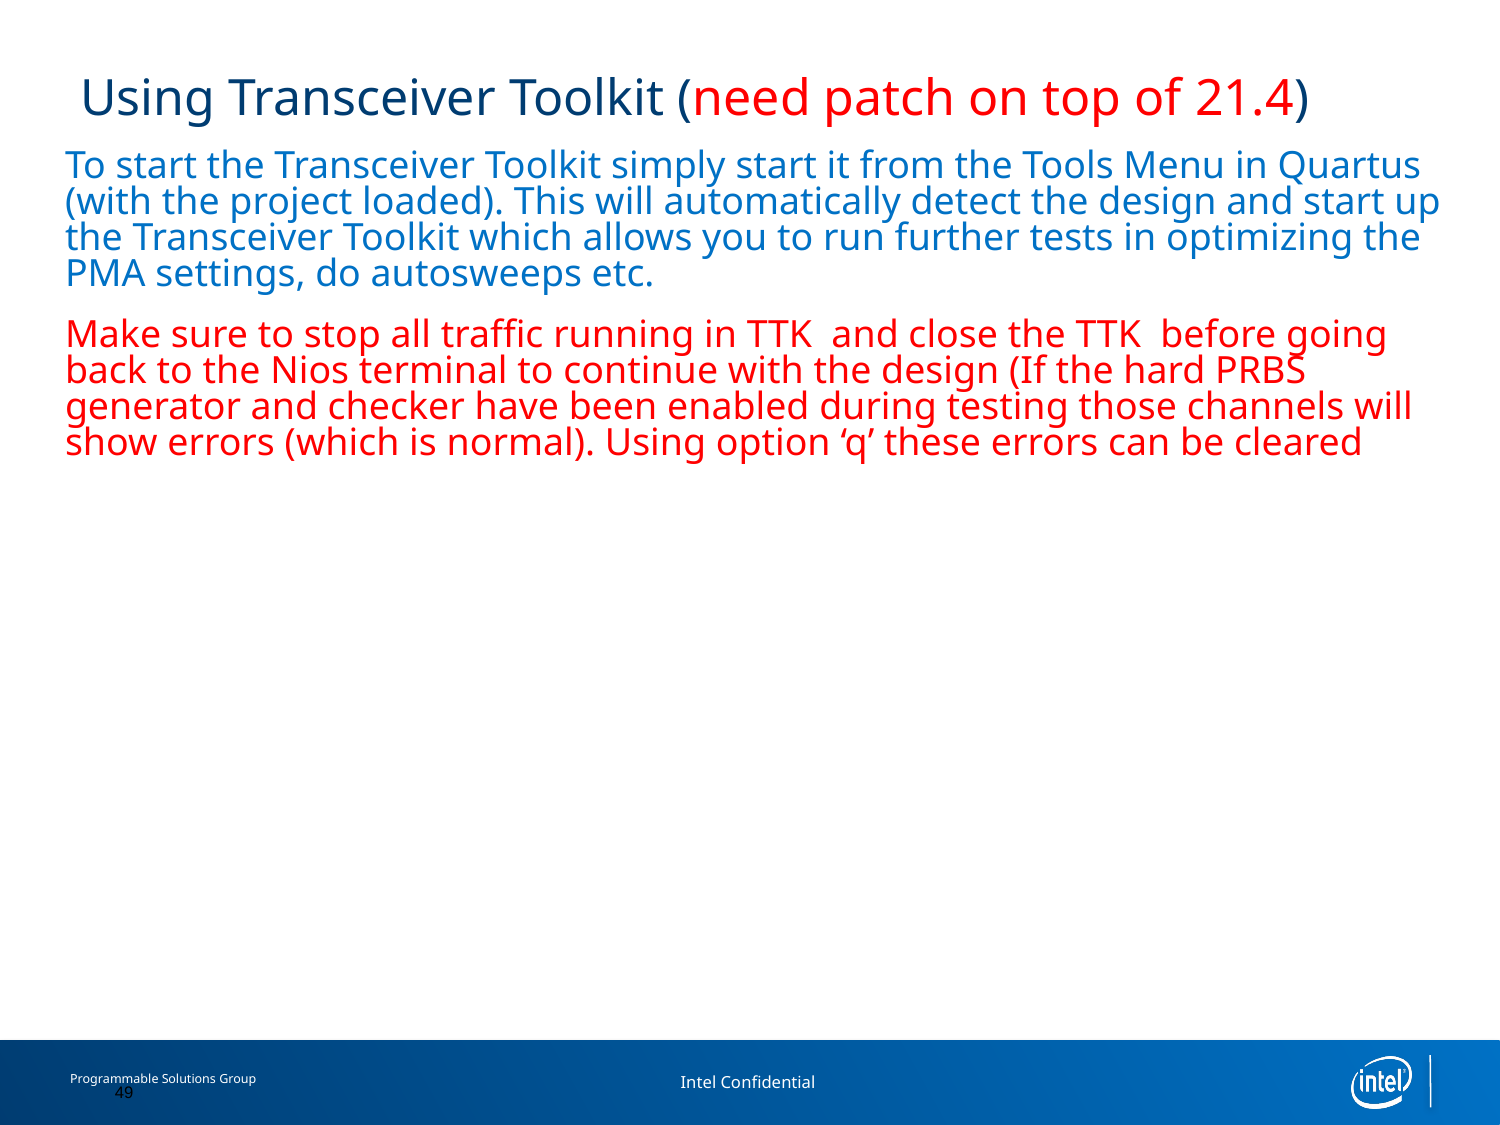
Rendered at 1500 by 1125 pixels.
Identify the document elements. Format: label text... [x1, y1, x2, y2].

picture [1351, 1056, 1412, 1109]
list To start the Transceiver Toolkit simply start it from the Tools Menu in Quartus (with the project loaded). This will automatically detect the design and start up the Transceiver Toolkit which allows you to run further tests in optimizing the PMA settings, do autosweeps etc. Make sure to stop all traffic running in TTK and close the TTK before going back to the Nios terminal to continue with the design (If the hard PRBS generator and checker have been enabled during testing those channels will show errors (which is normal). Using option ‘q’ these errors can be cleared [64, 149, 1460, 975]
slide_number 49 [19, 1069, 134, 1116]
title Using Transceiver Toolkit (need patch on top of 21.4) [80, 65, 1458, 149]
